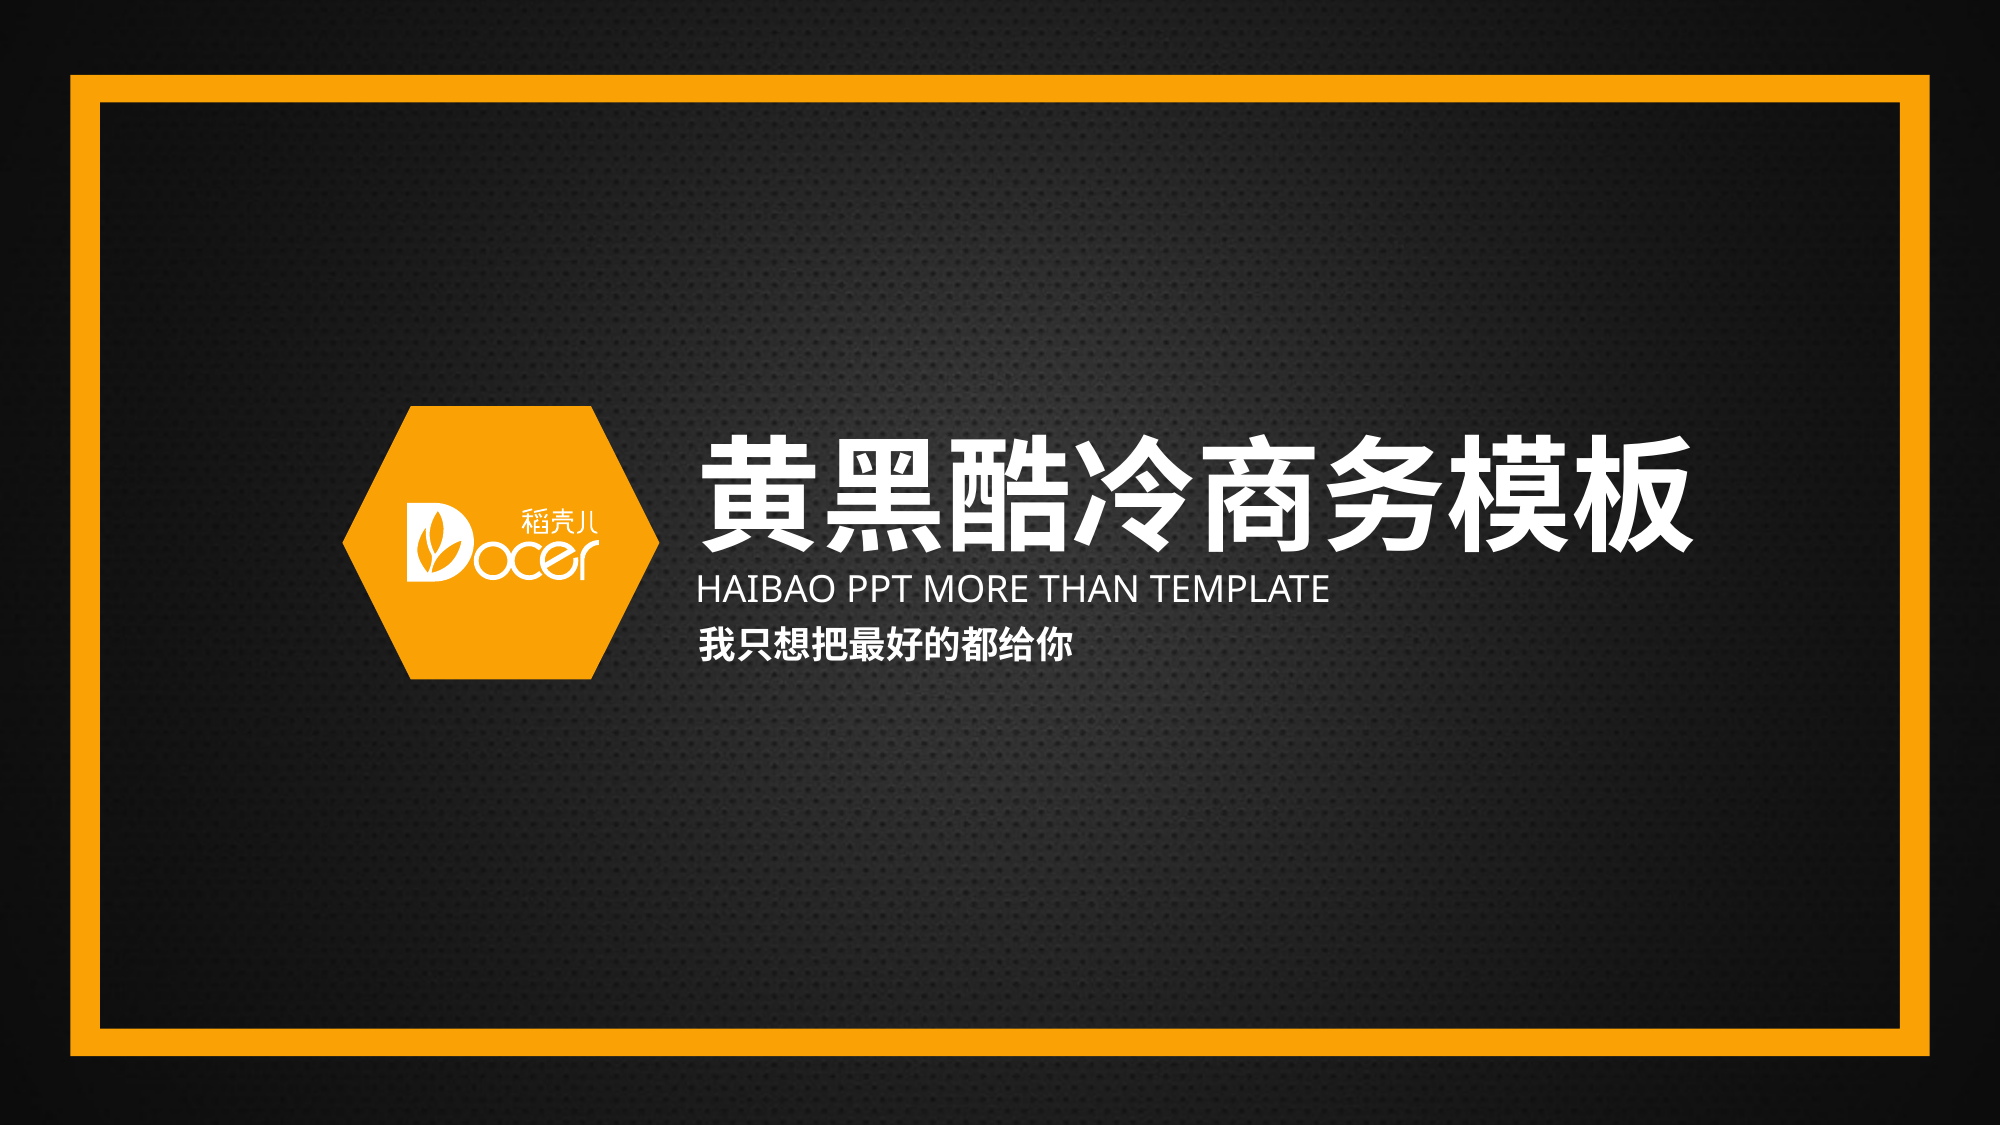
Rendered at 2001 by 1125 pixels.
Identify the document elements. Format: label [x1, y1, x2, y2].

picture [0, 0, 2000, 1125]
text_box [342, 406, 660, 680]
